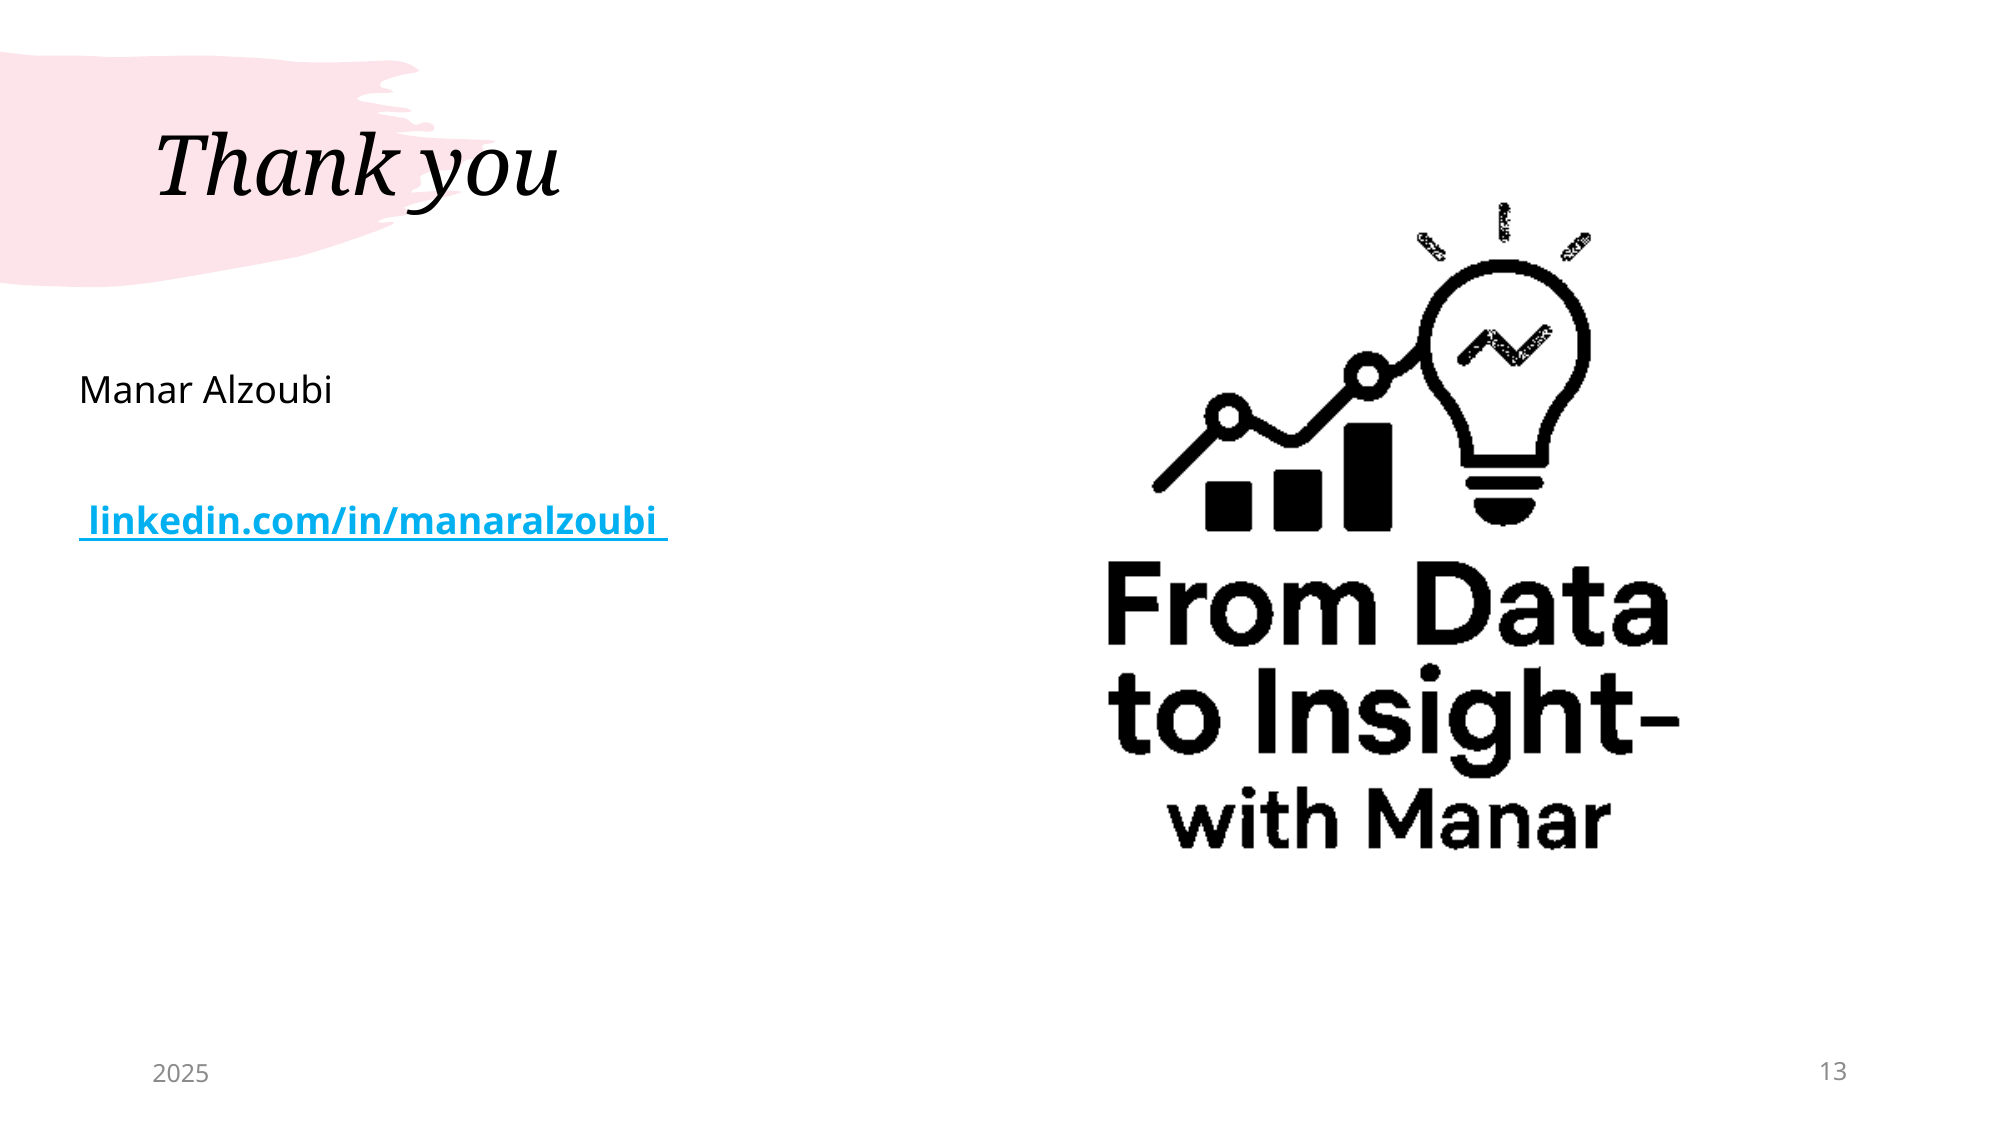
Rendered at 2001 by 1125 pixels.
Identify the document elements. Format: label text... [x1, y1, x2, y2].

picture [917, 93, 1863, 983]
slide_number 13 [1412, 1042, 1863, 1103]
slide_number 2025 [137, 1042, 588, 1103]
list Manar Alzoubi linkedin.com/in/manaralzoubi [63, 358, 874, 861]
title Thank you [137, 59, 1863, 278]
